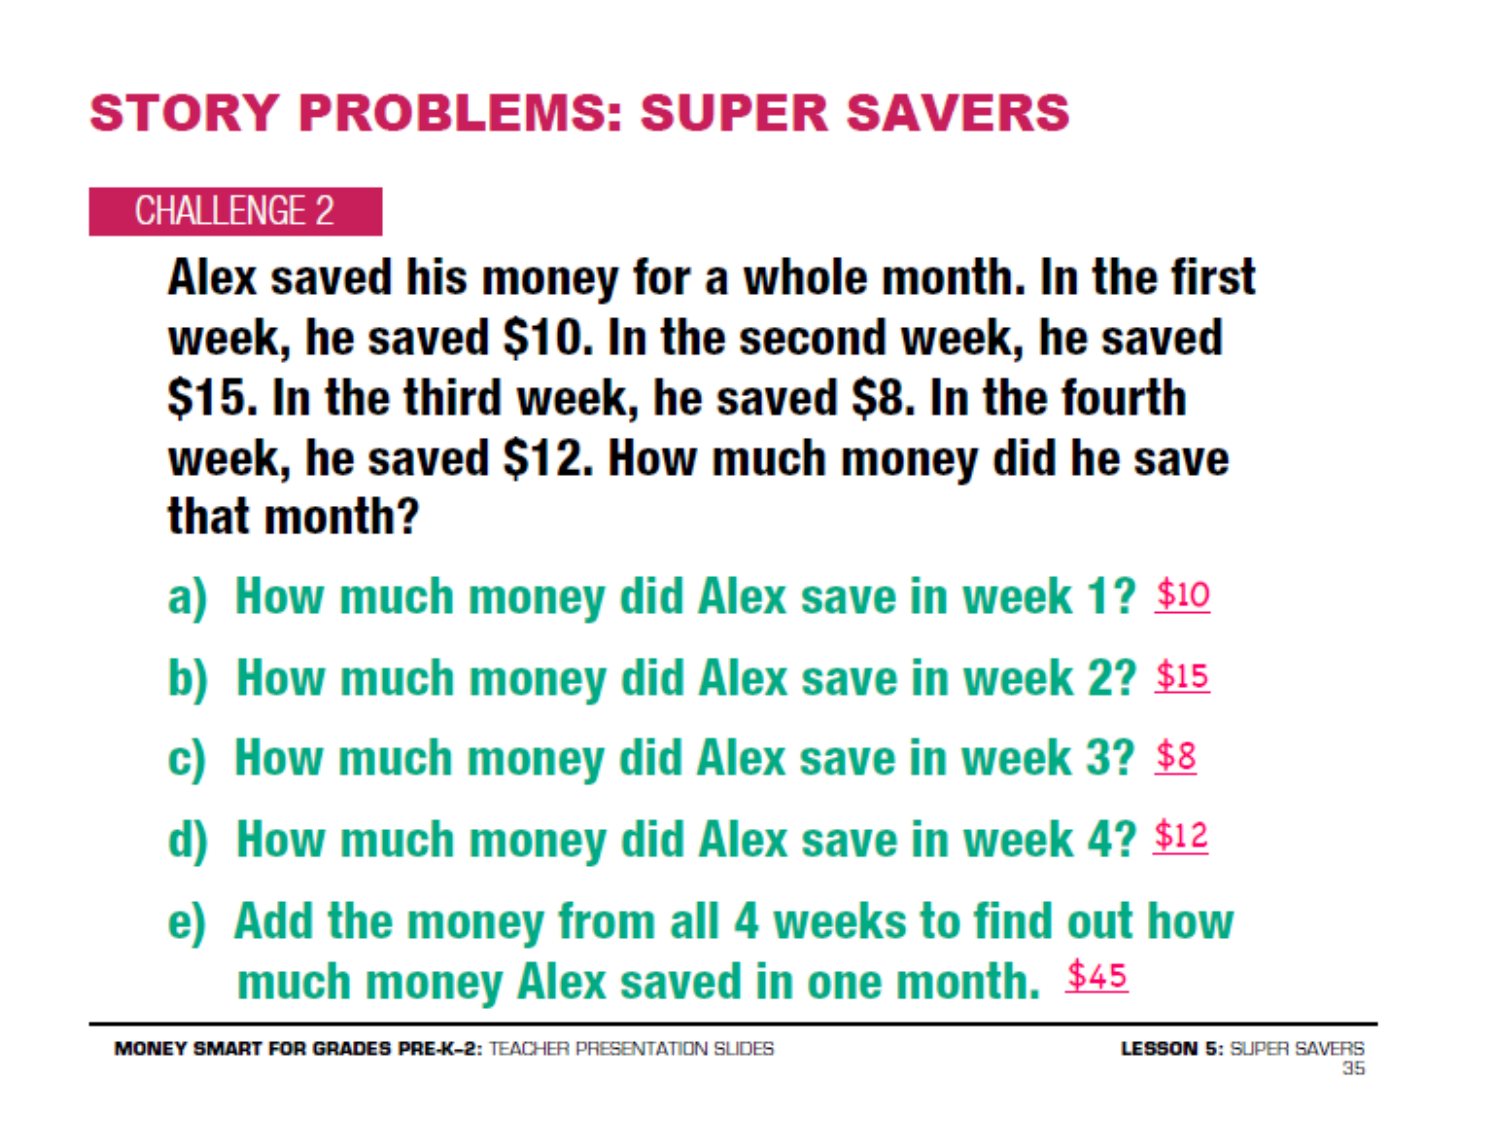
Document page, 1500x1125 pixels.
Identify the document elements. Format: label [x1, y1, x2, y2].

picture [37, 38, 1426, 1116]
